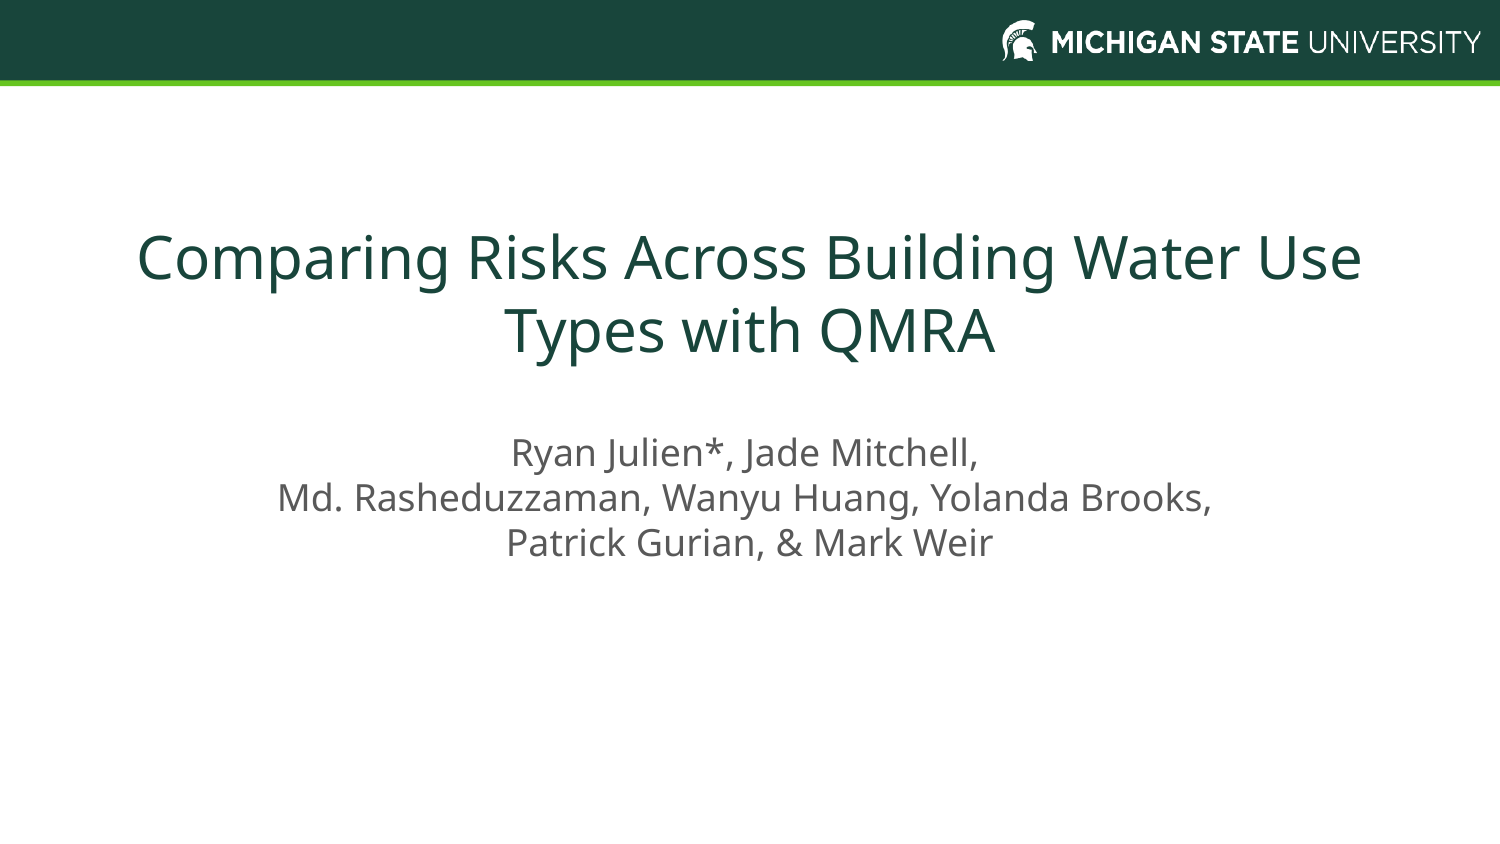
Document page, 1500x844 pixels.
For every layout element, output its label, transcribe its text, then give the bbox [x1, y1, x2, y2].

title Comparing Risks Across Building Water Use Types with QMRA [112, 212, 1388, 373]
subtitle Ryan Julien*, Jade Mitchell, Md. Rasheduzzaman, Wanyu Huang, Yolanda Brooks, Patrick Gurian, & Mark Weir [112, 421, 1388, 681]
